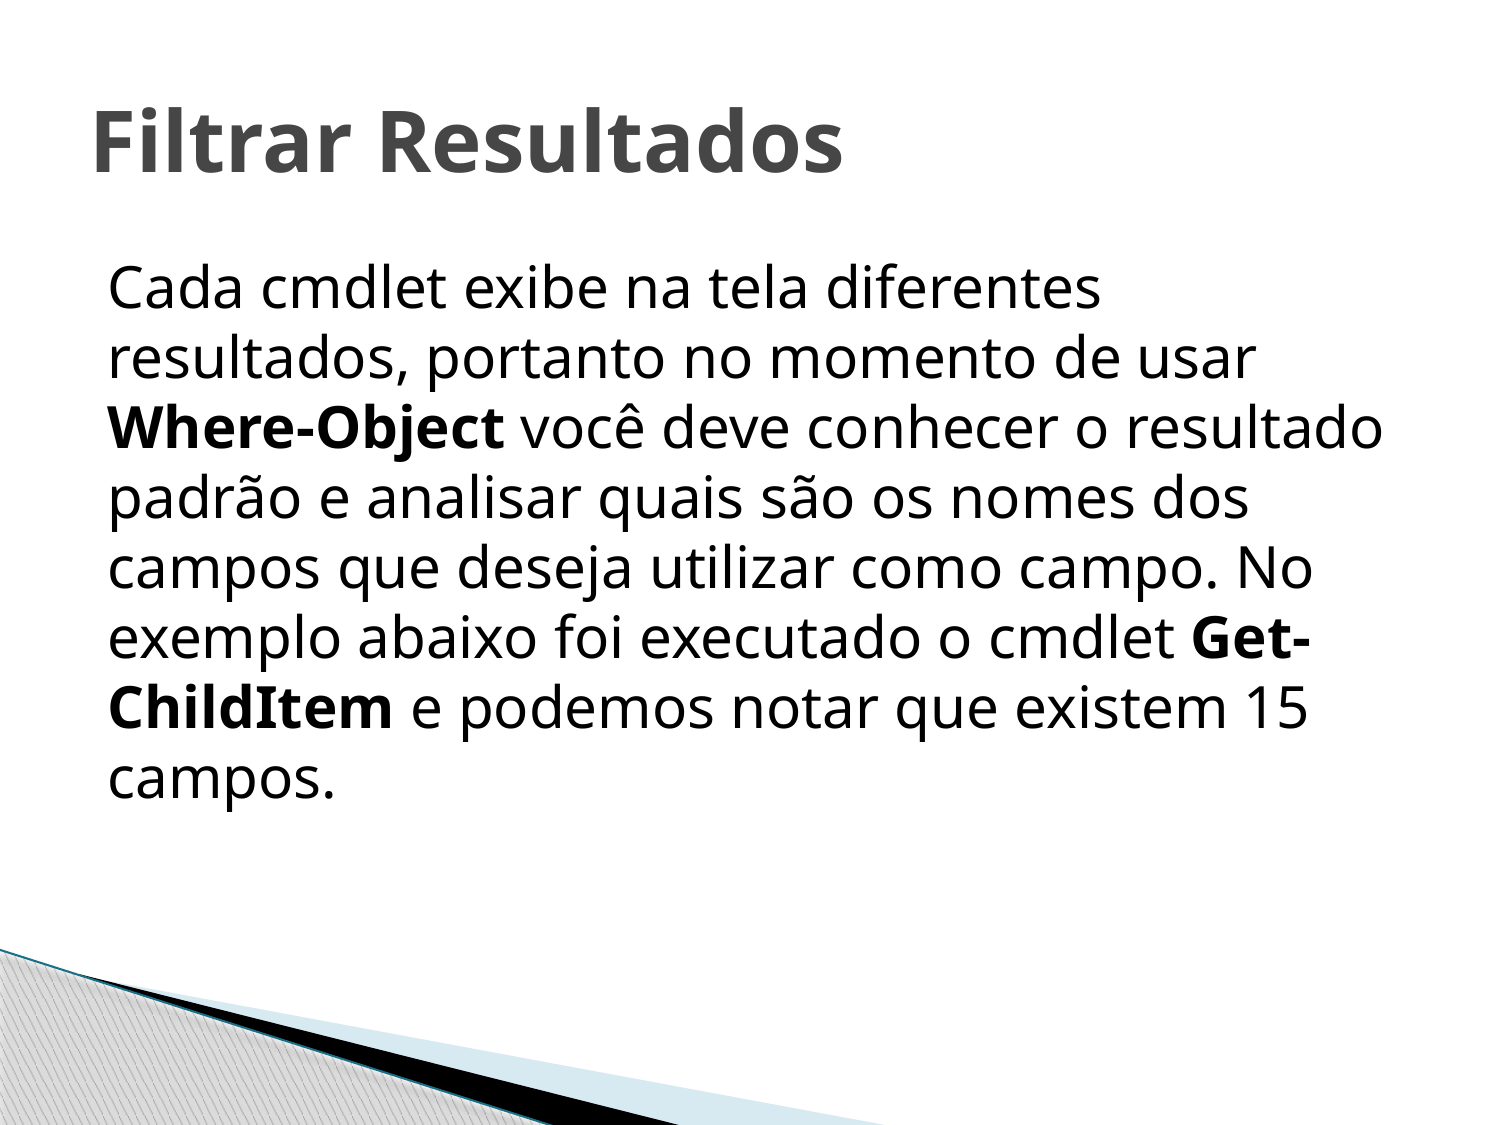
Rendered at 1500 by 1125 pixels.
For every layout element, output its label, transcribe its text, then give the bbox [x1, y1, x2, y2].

title Filtrar Resultados [75, 45, 1425, 233]
list Cada cmdlet exibe na tela diferentes resultados, portanto no momento de usar Where-Object você deve conhecer o resultado padrão e analisar quais são os nomes dos campos que deseja utilizar como campo. No exemplo abaixo foi executado o cmdlet Get-ChildItem e podemos notar que existem 15 campos. [75, 243, 1425, 986]
